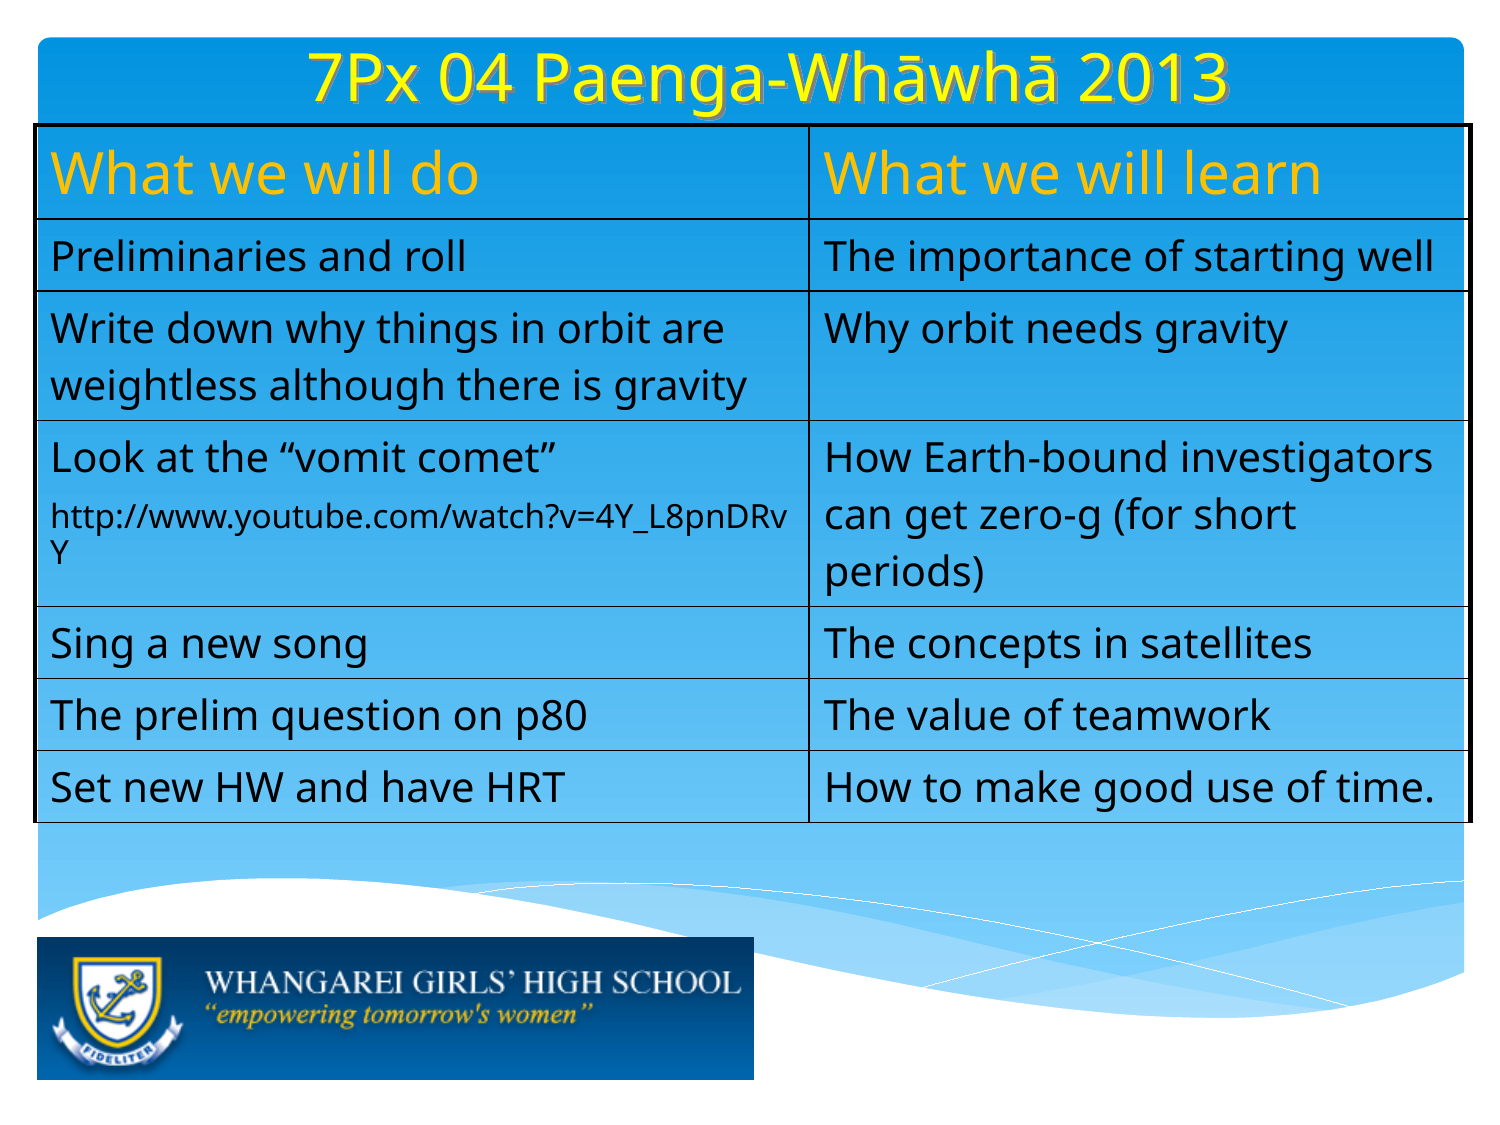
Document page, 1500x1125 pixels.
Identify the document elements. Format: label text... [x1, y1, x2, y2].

table_cell Set new HW and have HRT [37, 751, 808, 822]
table_cell Preliminaries and roll [37, 220, 808, 290]
table_cell The prelim question on p80 [37, 679, 808, 750]
table_cell The concepts in satellites [810, 607, 1468, 678]
table_header What we will do [37, 127, 808, 218]
table_cell The value of teamwork [810, 679, 1468, 750]
table_cell Why orbit needs gravity [810, 292, 1468, 420]
table_cell The importance of starting well [810, 220, 1468, 290]
text_box 7Px 04 Paenga-Whāwhā 2013 [162, 24, 1375, 123]
table_cell Write down why things in orbit are weightless although there is gravity [37, 292, 808, 420]
table_cell How to make good use of time. [810, 751, 1468, 822]
picture [37, 937, 754, 1080]
table_header What we will learn [810, 127, 1468, 218]
table_cell Look at the “vomit comet” http://www.youtube.com/watch?v=4Y_L8pnDRvY [37, 421, 808, 606]
table_cell How Earth-bound investigators can get zero-g (for short periods) [810, 421, 1468, 606]
table_cell Sing a new song [37, 607, 808, 678]
